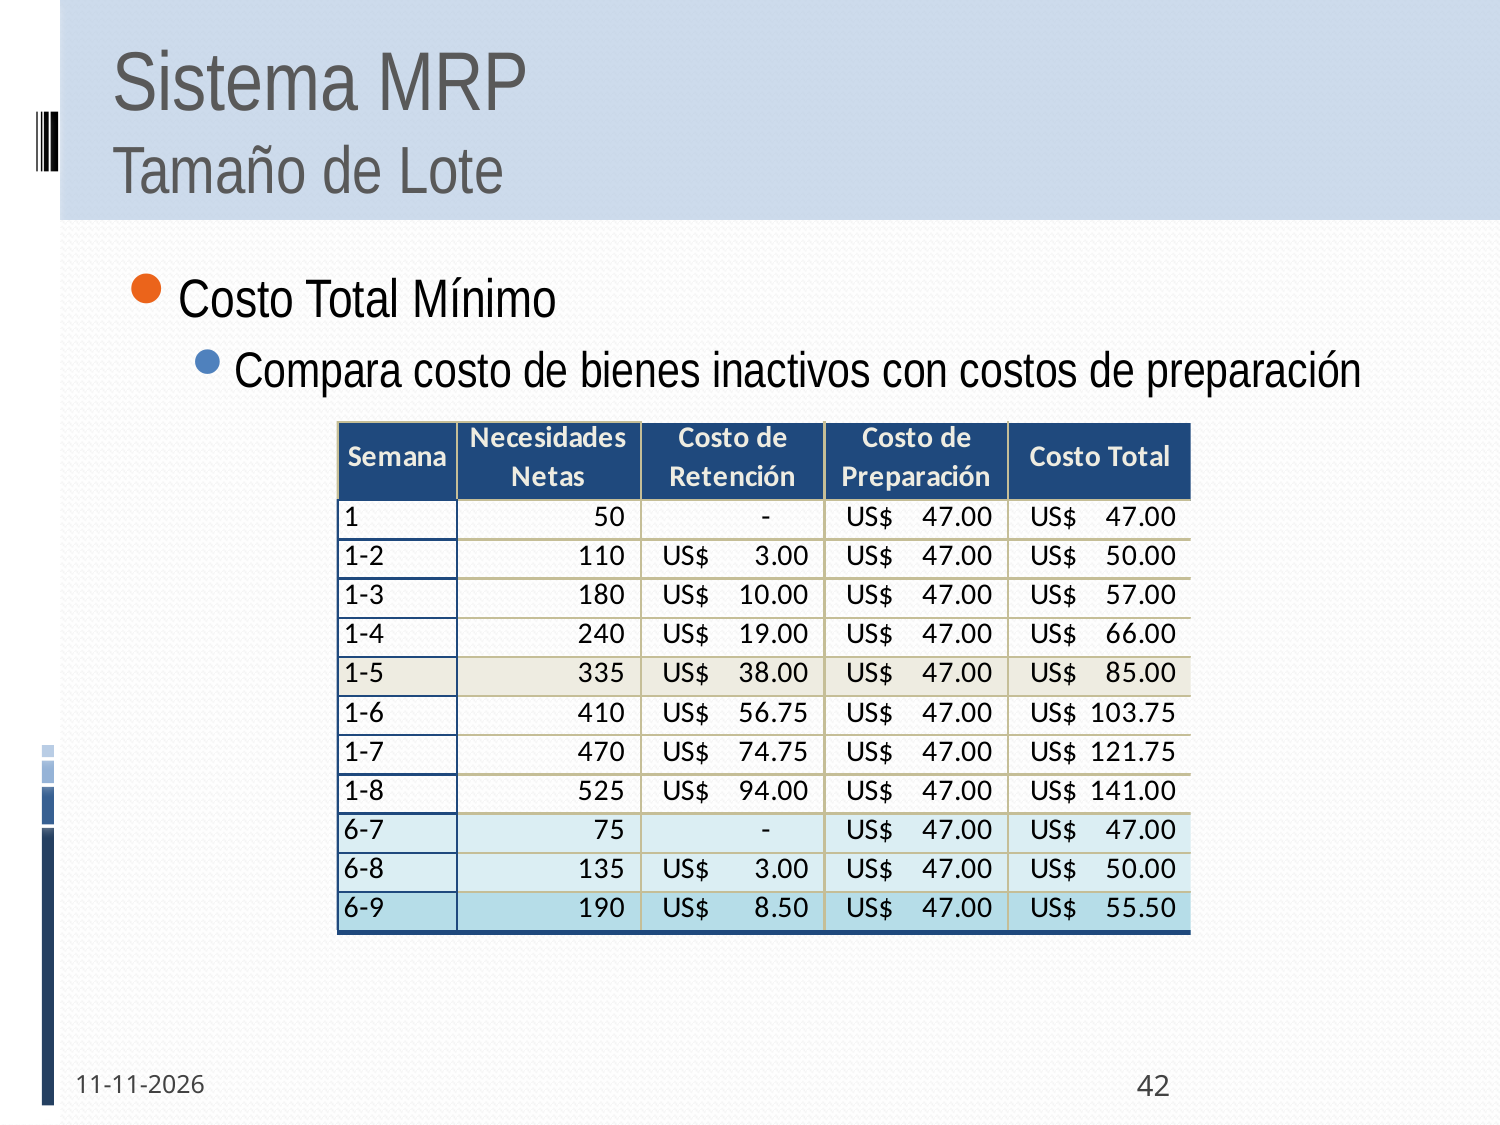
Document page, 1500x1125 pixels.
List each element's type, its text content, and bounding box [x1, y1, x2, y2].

picture [336, 420, 1194, 975]
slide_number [75, 1042, 243, 1103]
list Costo Total Mínimo Compara costo de bienes inactivos con costos de preparación [111, 255, 1436, 1038]
slide_number 42 [1045, 1046, 1171, 1107]
title Sistema MRP Tamaño de Lote [111, 18, 1436, 207]
